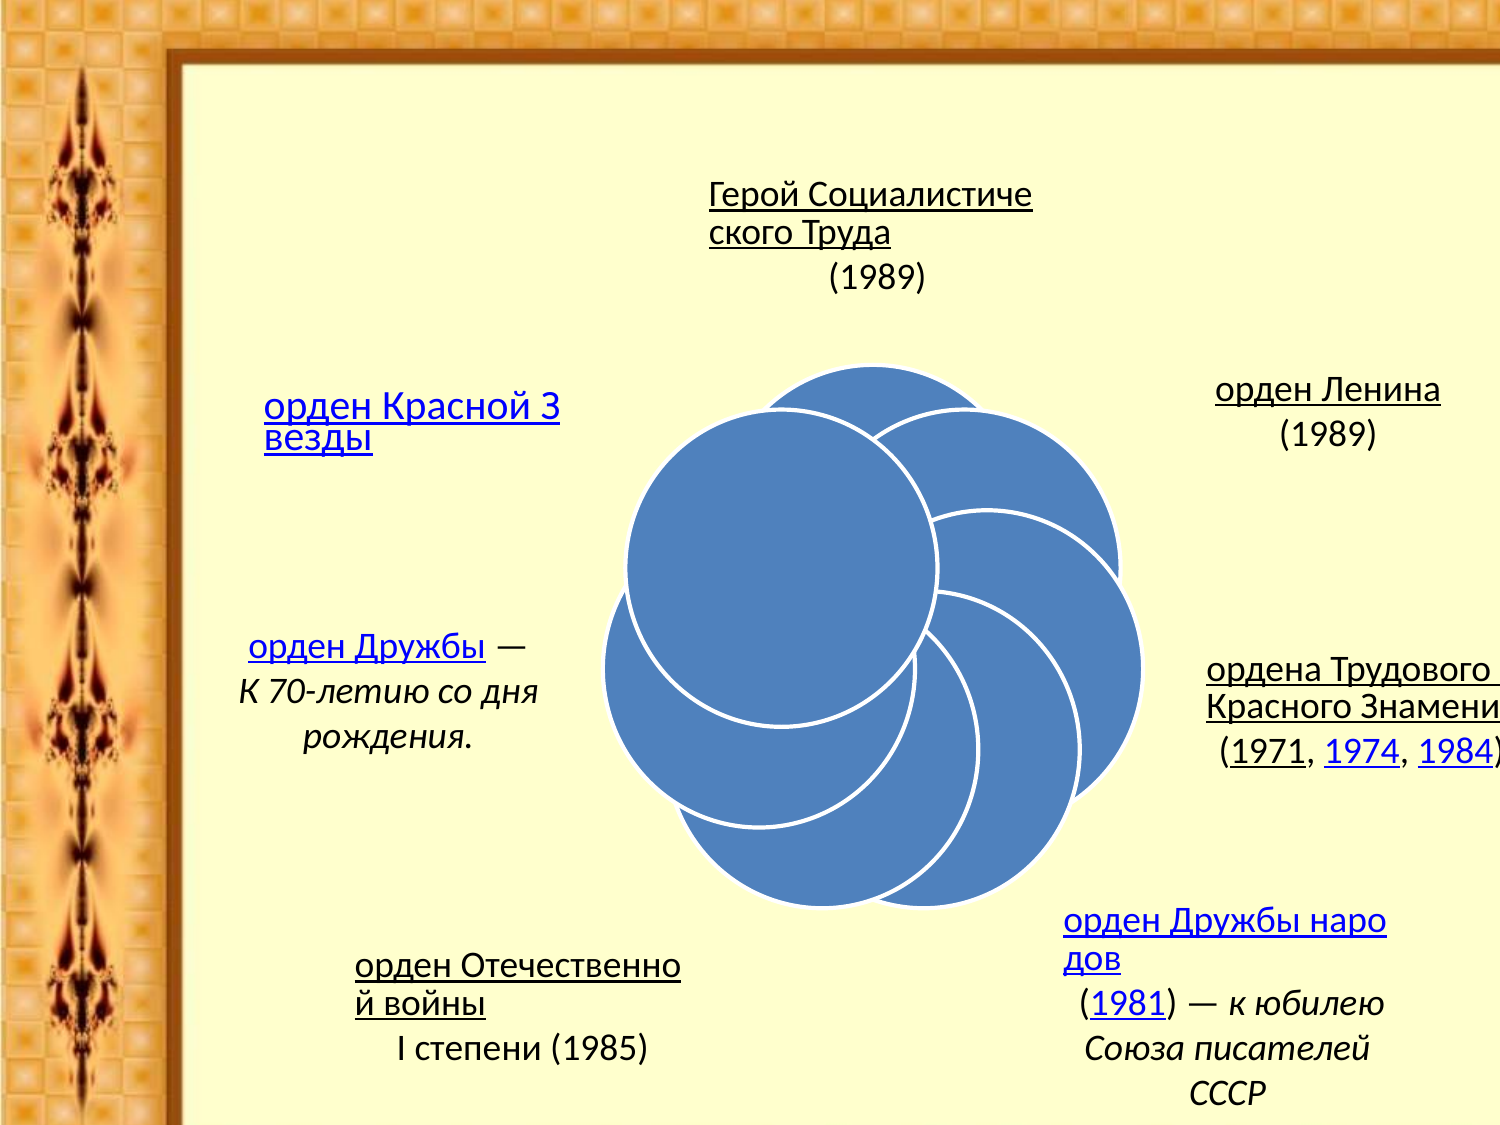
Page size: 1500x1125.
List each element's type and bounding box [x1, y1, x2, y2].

text_box [222, 116, 1500, 1090]
picture [0, 0, 1500, 1125]
